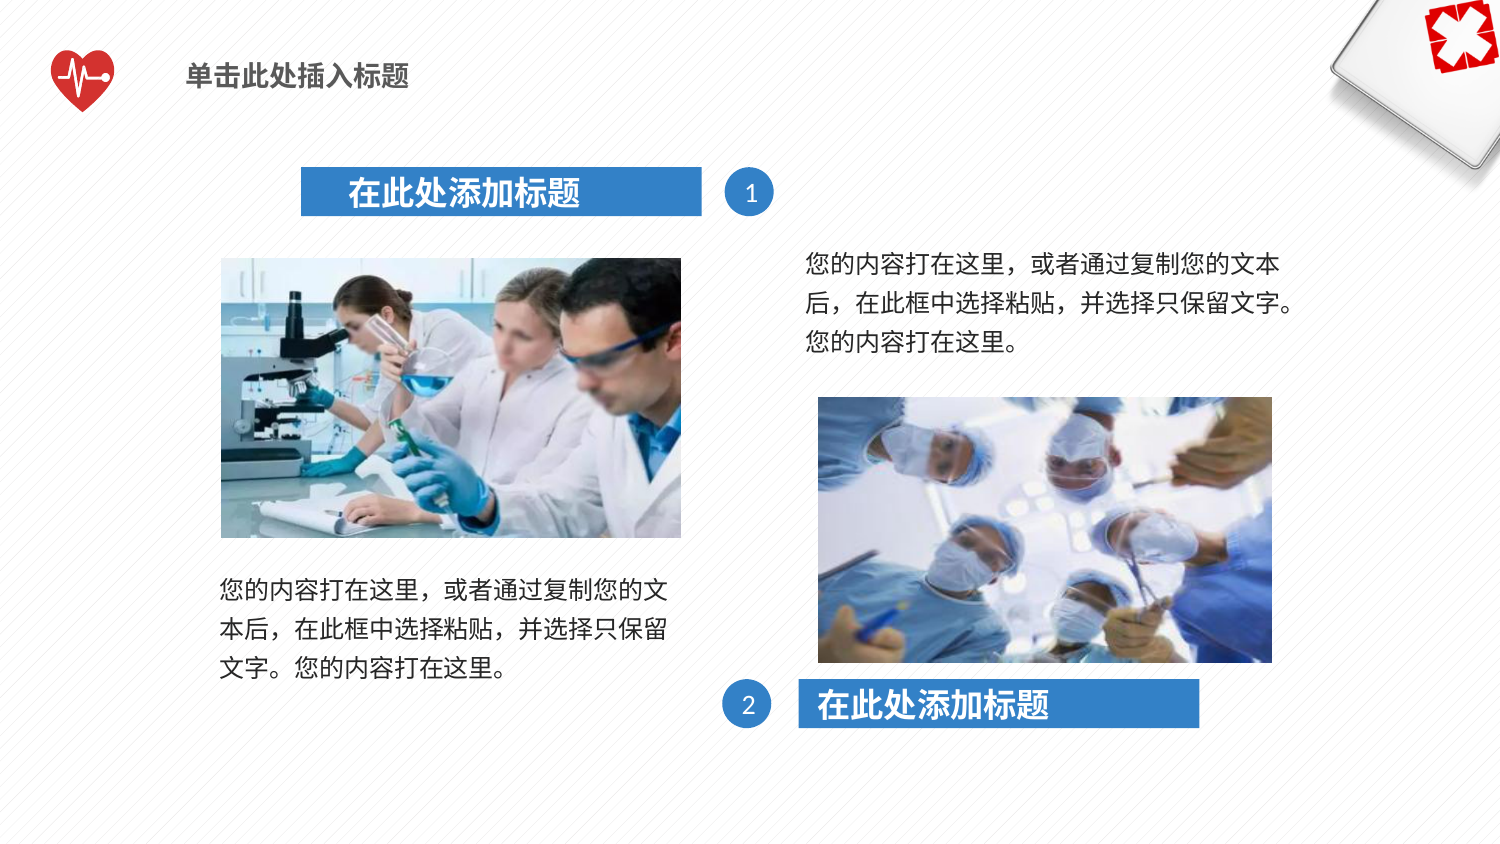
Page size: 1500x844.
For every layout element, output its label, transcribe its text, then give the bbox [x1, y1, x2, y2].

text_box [301, 164, 702, 221]
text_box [724, 167, 774, 217]
picture [1314, 0, 1500, 202]
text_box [798, 676, 1200, 733]
text_box 单击此处插入标题 [170, 50, 425, 100]
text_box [722, 679, 772, 729]
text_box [204, 258, 702, 692]
text_box [50, 50, 115, 113]
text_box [791, 231, 1301, 663]
